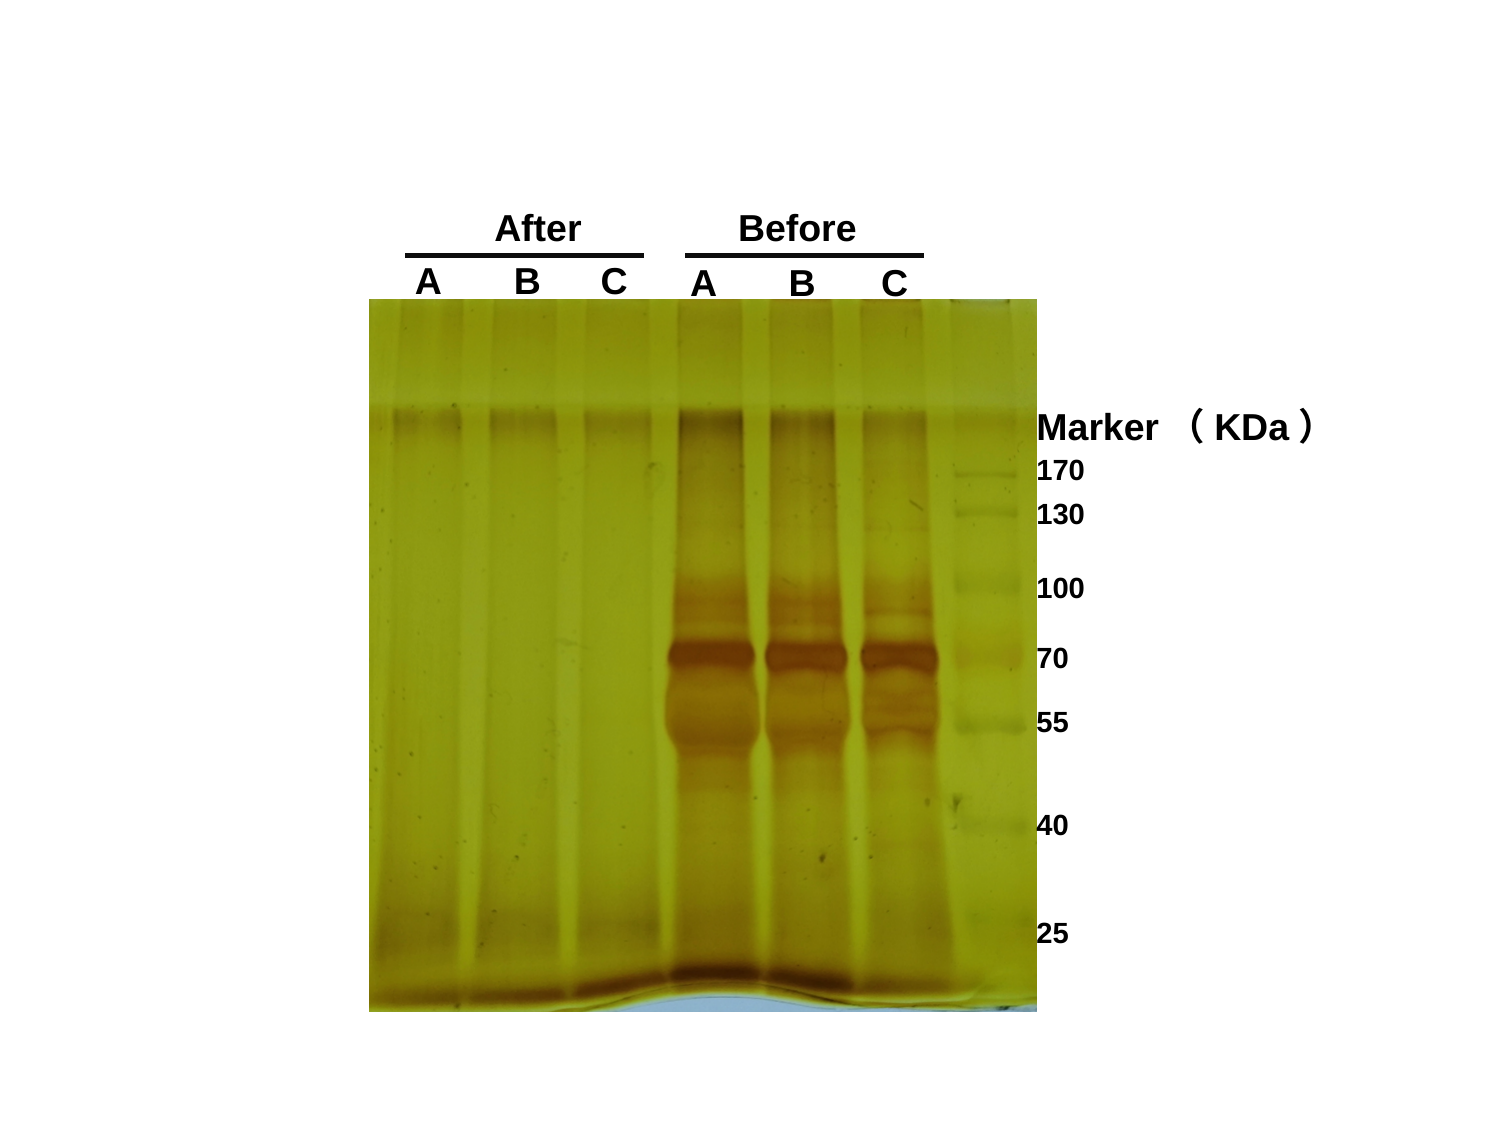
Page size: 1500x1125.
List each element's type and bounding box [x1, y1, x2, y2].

text_box [253, 125, 1353, 1036]
